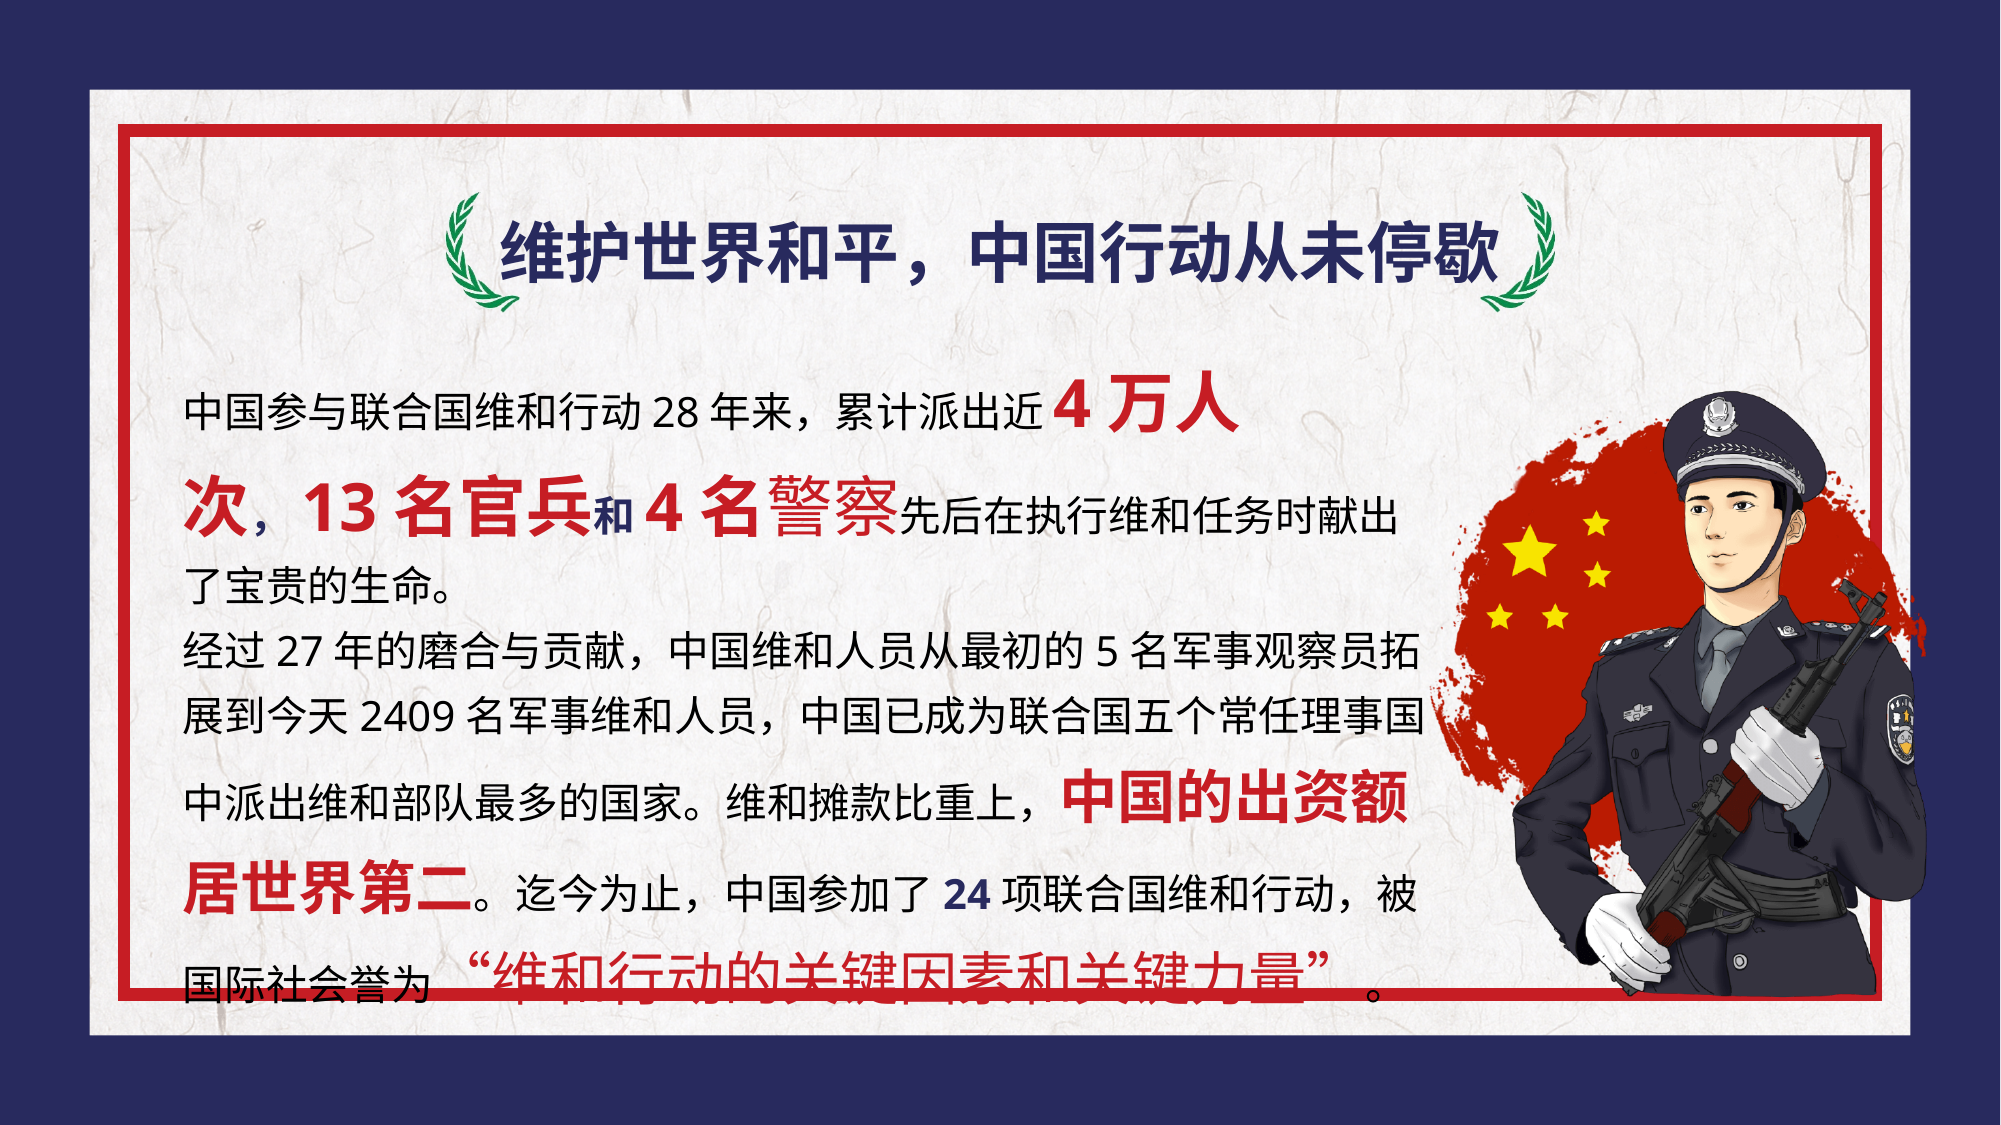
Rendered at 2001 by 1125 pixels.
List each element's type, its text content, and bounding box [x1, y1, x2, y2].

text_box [440, 172, 1560, 329]
text_box 中国参与联合国维和行动28年来，累计派出近4万人次，13名官兵和4名警察先后在执行维和任务时献出了宝贵的生命。 经过27年的磨合与贡献，中国维和人员从最初的5名军事观察员拓展到今天2409名军事维和人员，中国已成为联合国五个常任理事国中派出维和部队最多的国家。维和摊款比重上，中国的出资额居世界第二。迄今为止，中国参加了24项联合国维和行动，被国际社会誉为“维和行动的关键因素和关键力量”。 [167, 329, 1445, 1020]
picture [90, 90, 2000, 1035]
